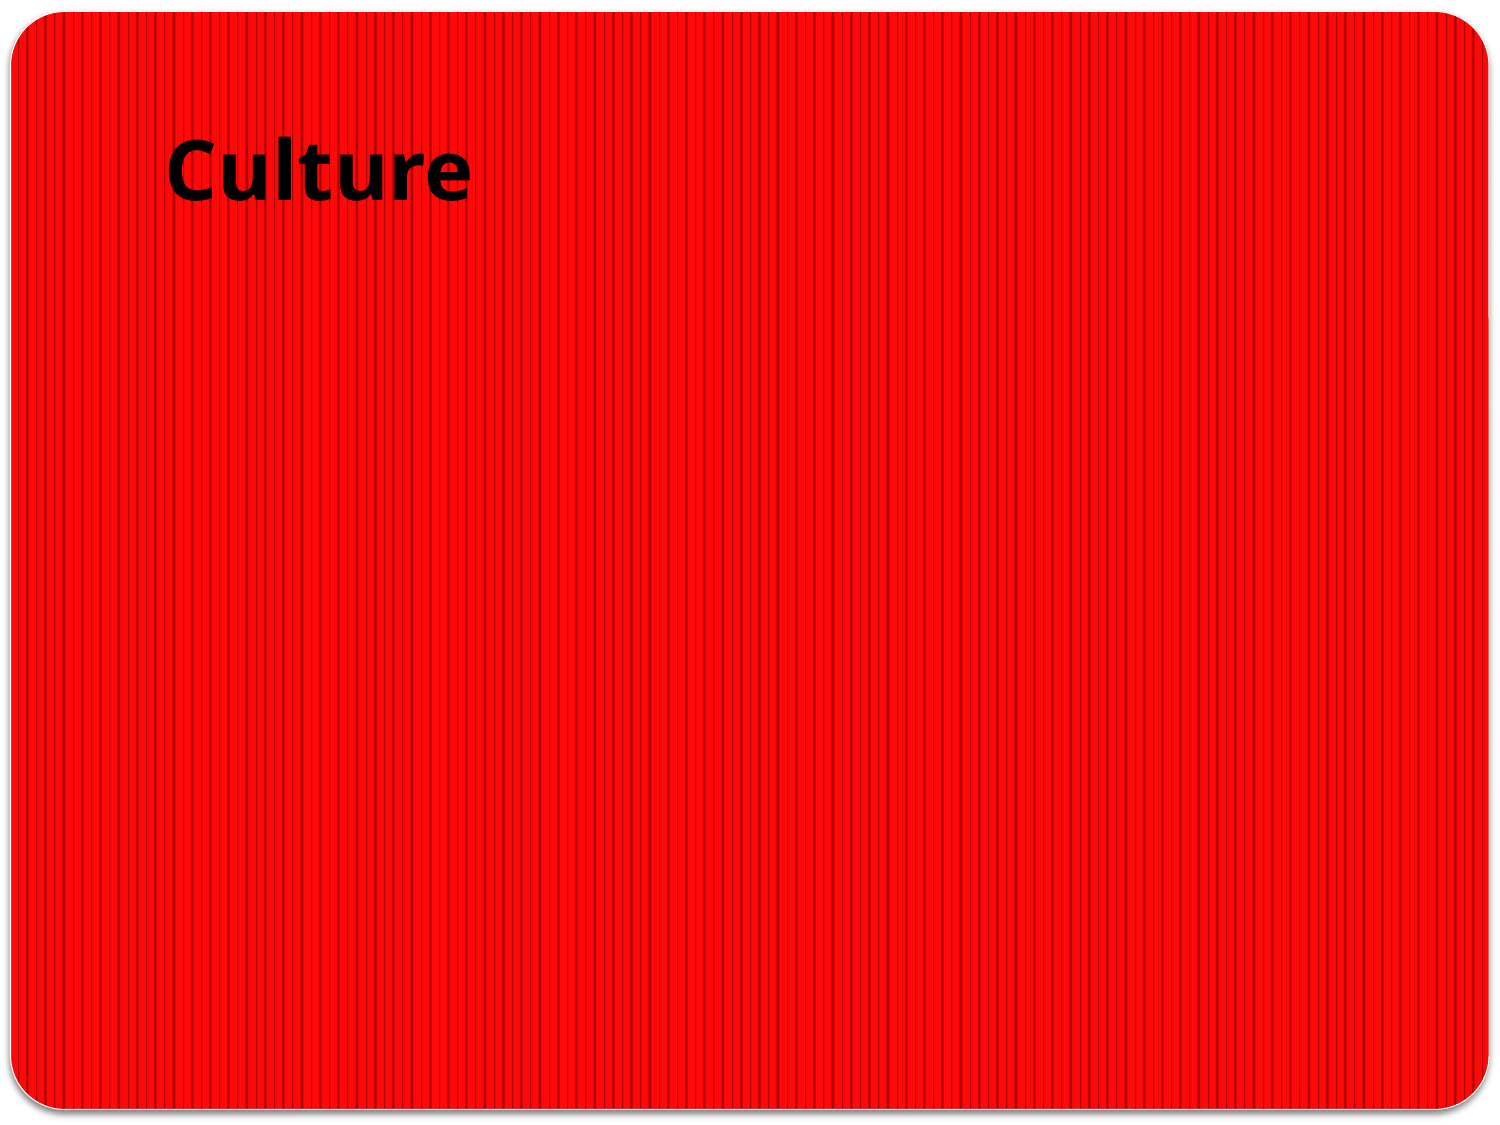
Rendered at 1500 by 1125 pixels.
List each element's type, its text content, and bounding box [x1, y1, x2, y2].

title Culture [150, 45, 1425, 233]
